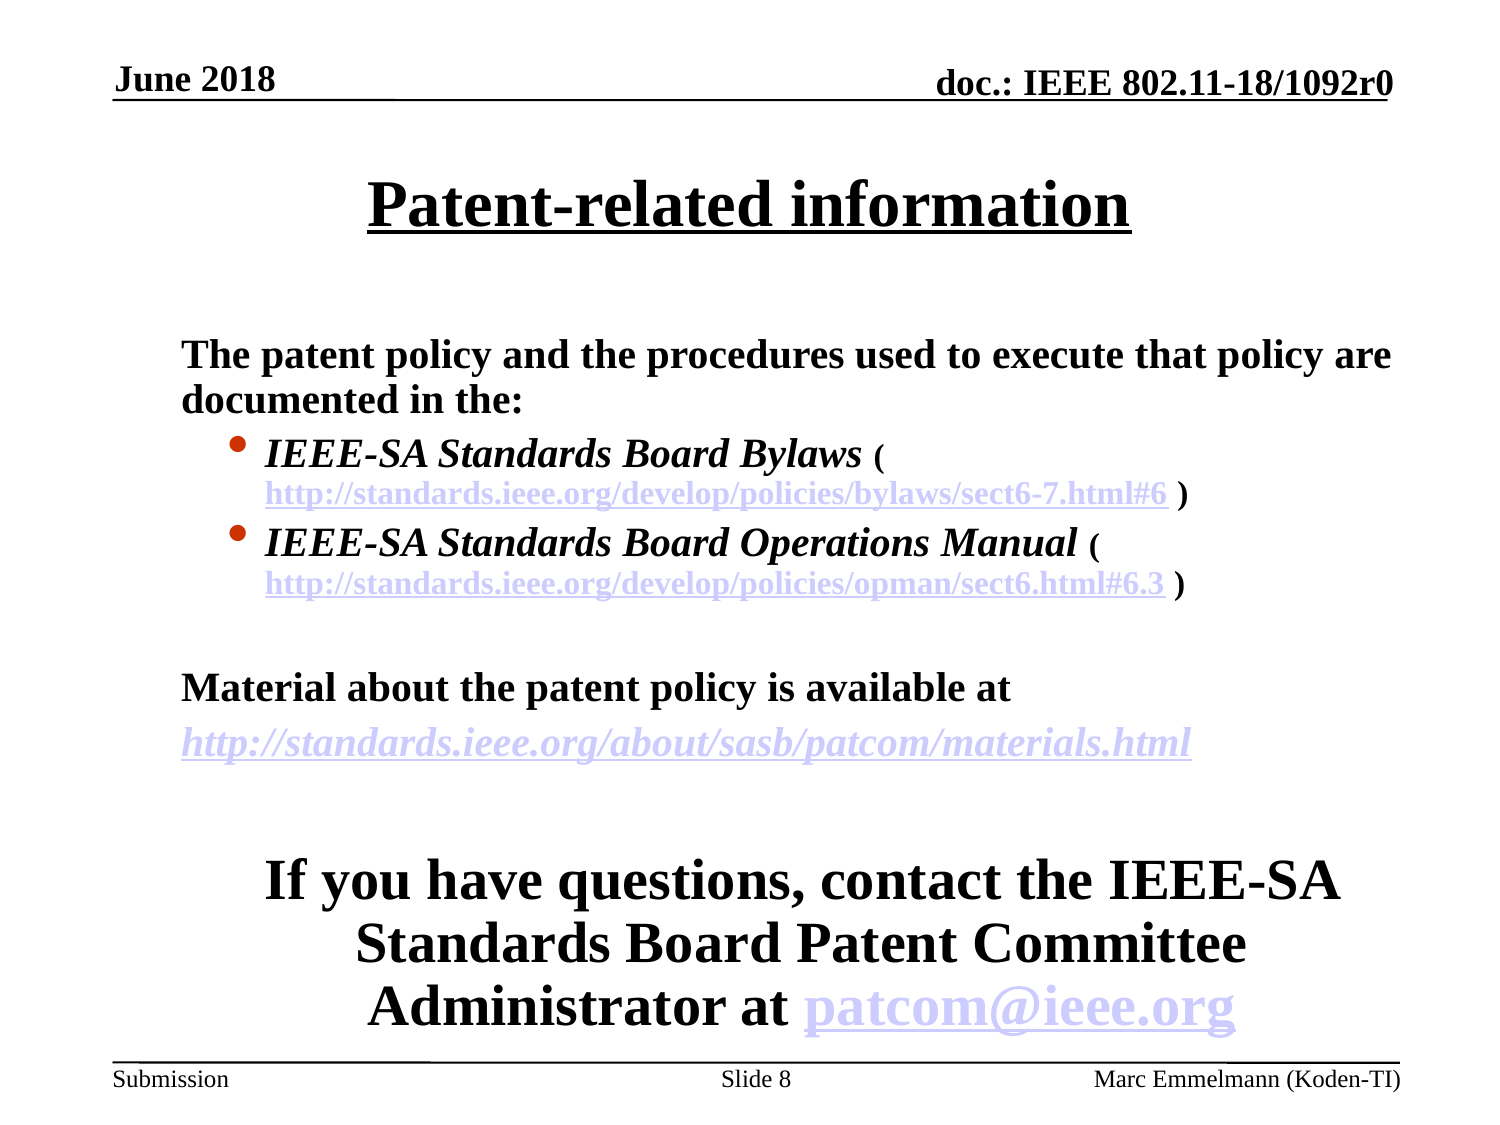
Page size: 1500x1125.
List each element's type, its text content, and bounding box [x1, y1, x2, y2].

footer Marc Emmelmann (Koden-TI) [878, 1061, 1402, 1093]
slide_number Slide 8 [712, 1061, 800, 1123]
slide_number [114, 54, 423, 100]
list The patent policy and the procedures used to execute that policy are documented in the: IEEE-SA Standards Board Bylaws (http://standards.ieee.org/develop/policies/bylaws/sect6-7.html#6 ) IEEE-SA Standards Board Operations Manual (http://standards.ieee.org/develop/policies/opman/sect6.html#6.3 ) Material about the patent policy is available at http://standards.ieee.org/about/sasb/patcom/materials.html If you have questions, contact the IEEE-SA Standards Board Patent Committee Administrator at patcom@ieee.org [62, 299, 1438, 975]
title Patent-related information [112, 112, 1388, 288]
